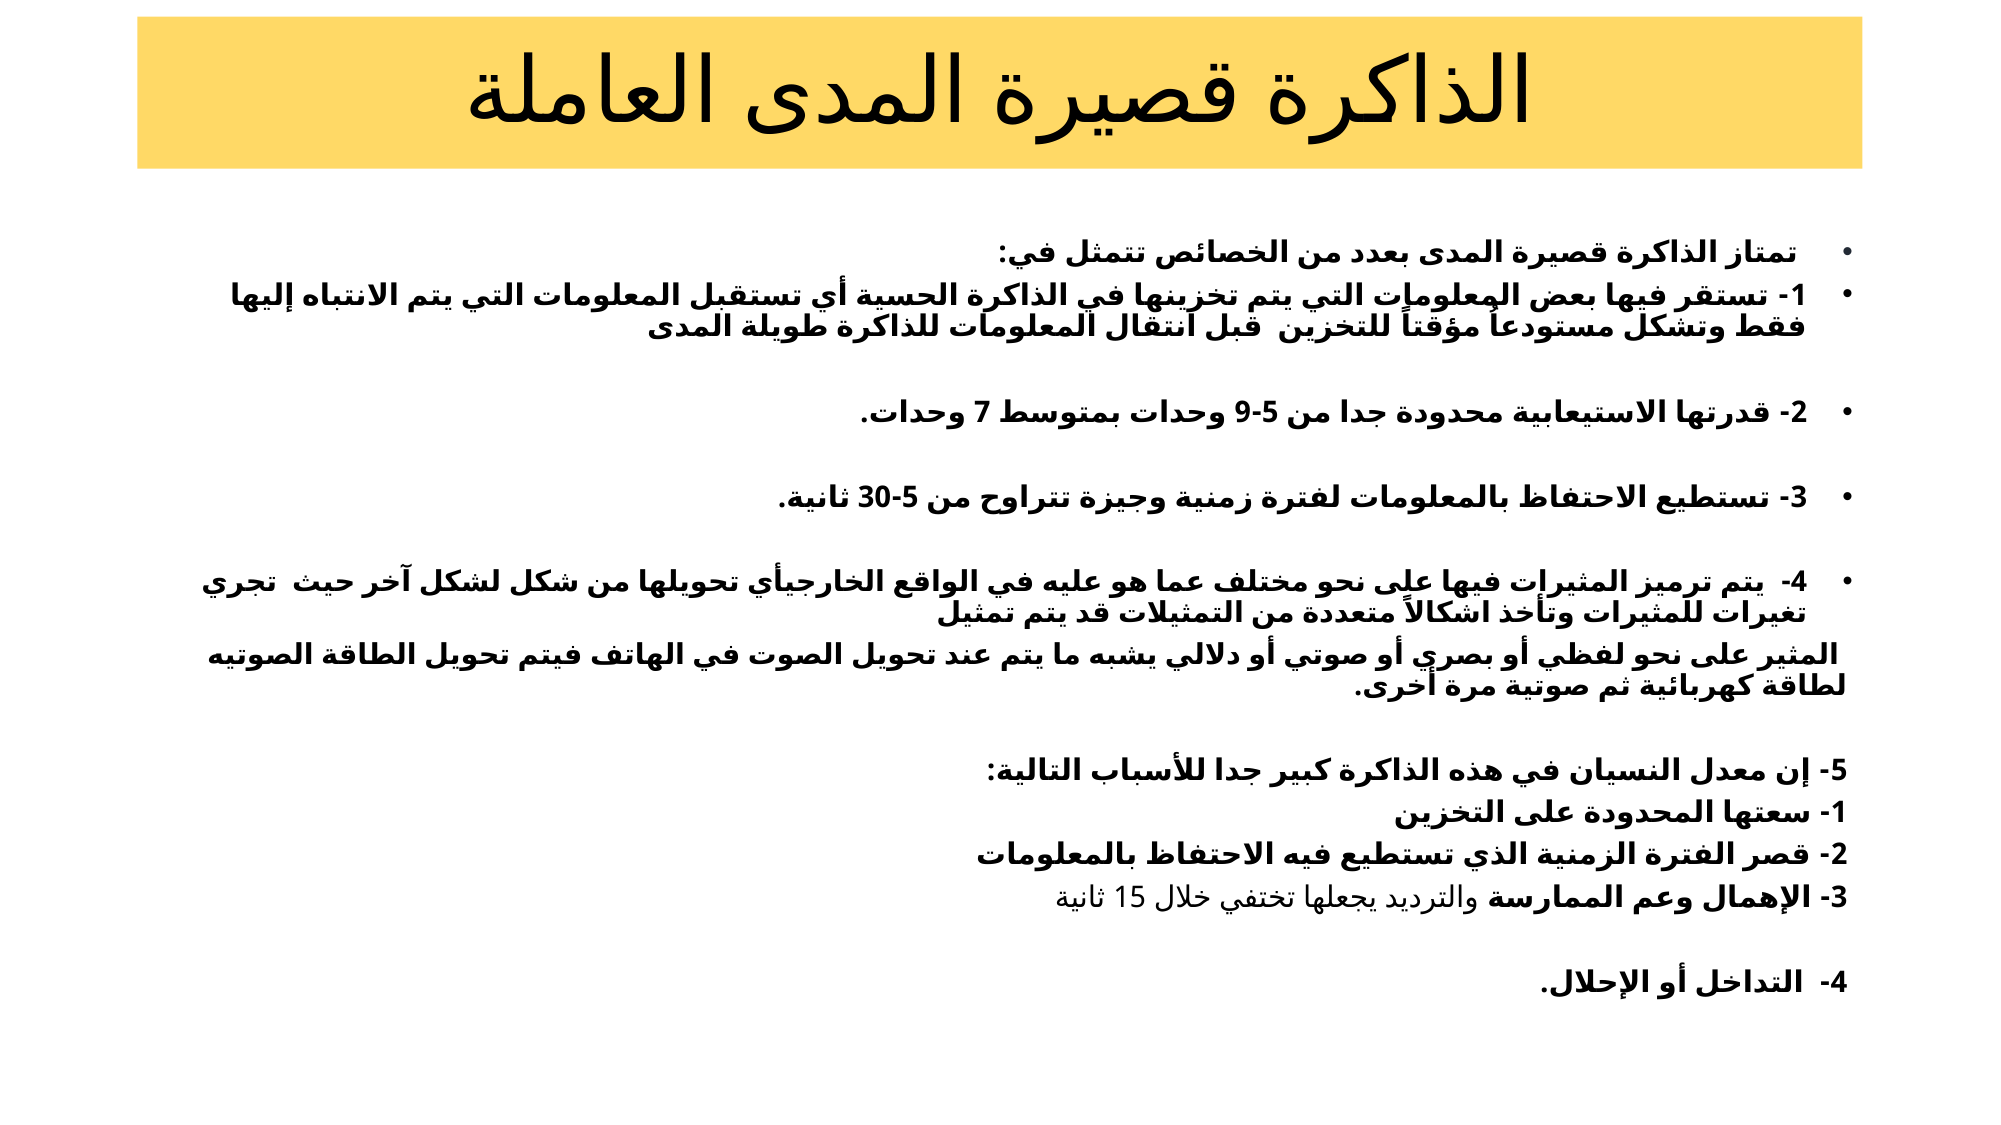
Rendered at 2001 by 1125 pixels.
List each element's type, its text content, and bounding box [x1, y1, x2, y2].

title الذاكرة قصيرة المدى العاملة [137, 16, 1863, 169]
list تمتاز الذاكرة قصيرة المدى بعدد من الخصائص تتمثل في: 1- تستقر فيها بعض المعلومات التي يتم تخزينها في الذاكرة الحسية أي تستقبل المعلومات التي يتم الانتباه إليها فقط وتشكل مستودعاُ مؤقتاً للتخزين قبل انتقال المعلومات للذاكرة طويلة المدى 2- قدرتها الاستيعابية محدودة جدا من 5-9 وحدات بمتوسط 7 وحدات. 3- تستطيع الاحتفاظ بالمعلومات لفترة زمنية وجيزة تتراوح من 5-30 ثانية. 4- يتم ترميز المثيرات فيها على نحو مختلف عما هو عليه في الواقع الخارجيأي تحويلها من شكل لشكل آخر حيث تجري تغيرات للمثيرات وتأخذ اشكالاً متعددة من التمثيلات قد يتم تمثيل المثير على نحو لفظي أو بصري أو صوتي أو دلالي يشبه ما يتم عند تحويل الصوت في الهاتف فيتم تحويل الطاقة الصوتيه لطاقة كهربائية ثم صوتية مرة أخرى. 5- إن معدل النسيان في هذه الذاكرة كبير جدا للأسباب التالية: 1- سعتها المحدودة على التخزين 2- قصر الفترة الزمنية الذي تستطيع فيه الاحتفاظ بالمعلومات 3- الإهمال وعم الممارسة والترديد يجعلها تختفي خلال 15 ثانية 4- التداخل أو الإحلال. [137, 229, 1863, 1014]
